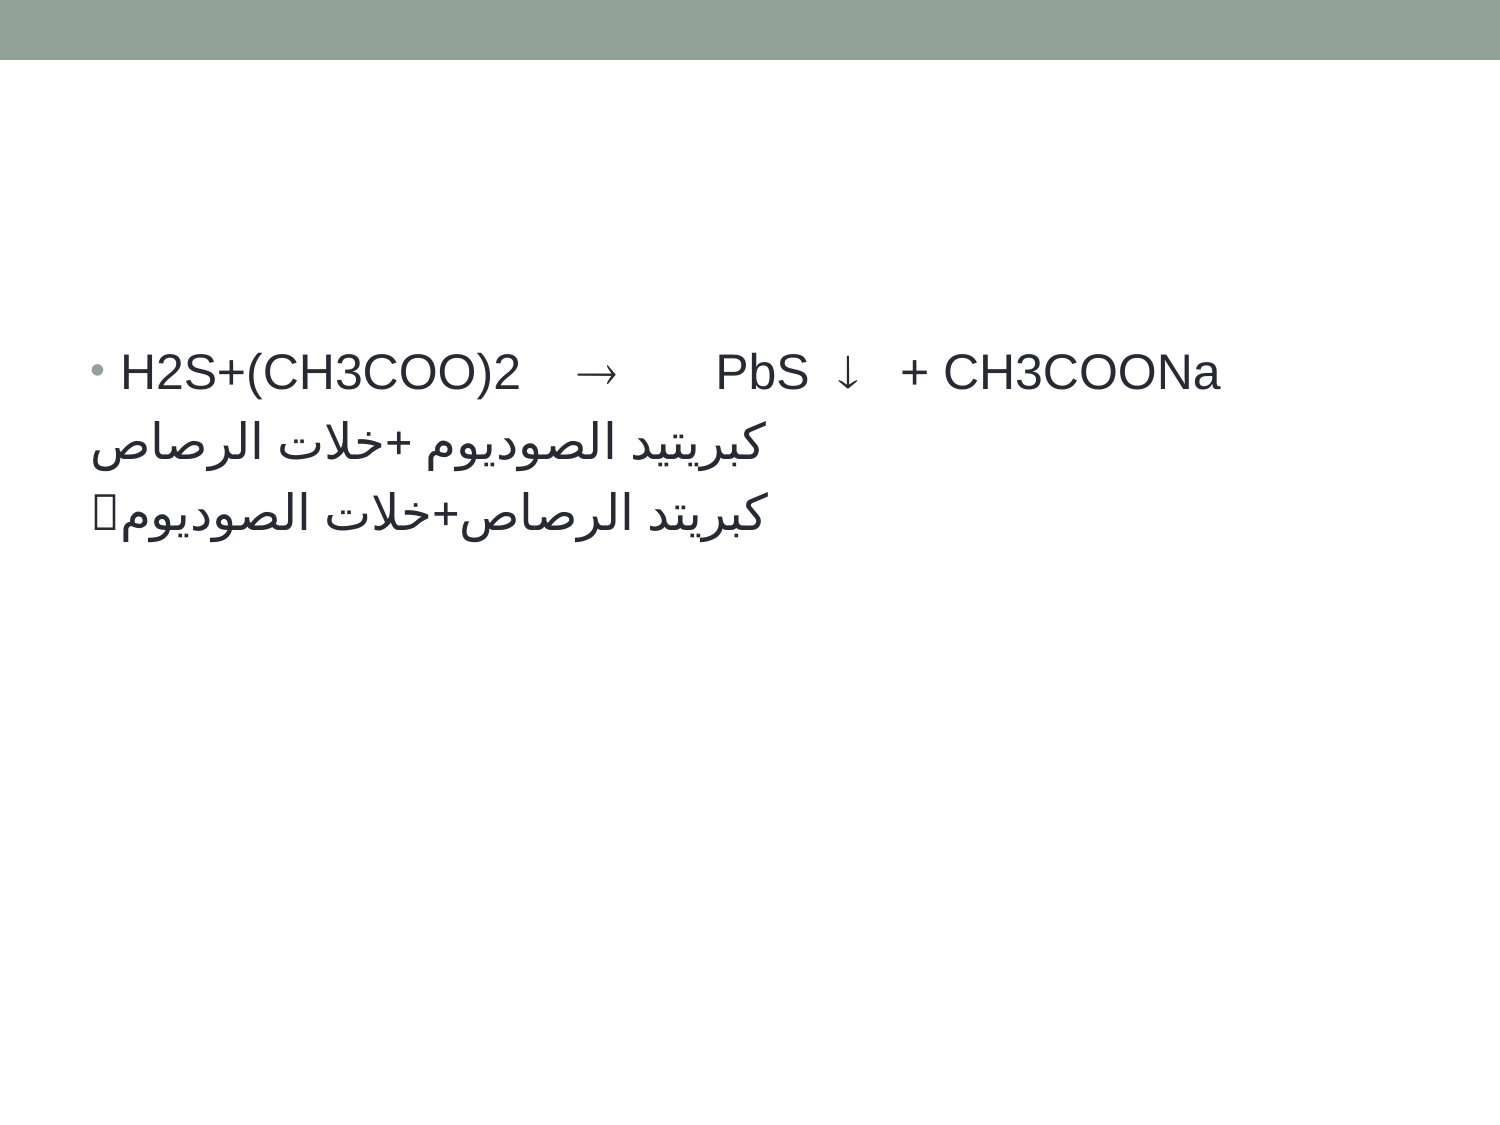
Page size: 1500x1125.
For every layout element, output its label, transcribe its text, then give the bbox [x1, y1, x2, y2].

list H2S+(CH3COO)2  PbS  + CH3COONa كبريتيد الصوديوم +خلات الرصاص كبريتد الرصاص+خلات الصوديوم [75, 262, 1425, 1063]
